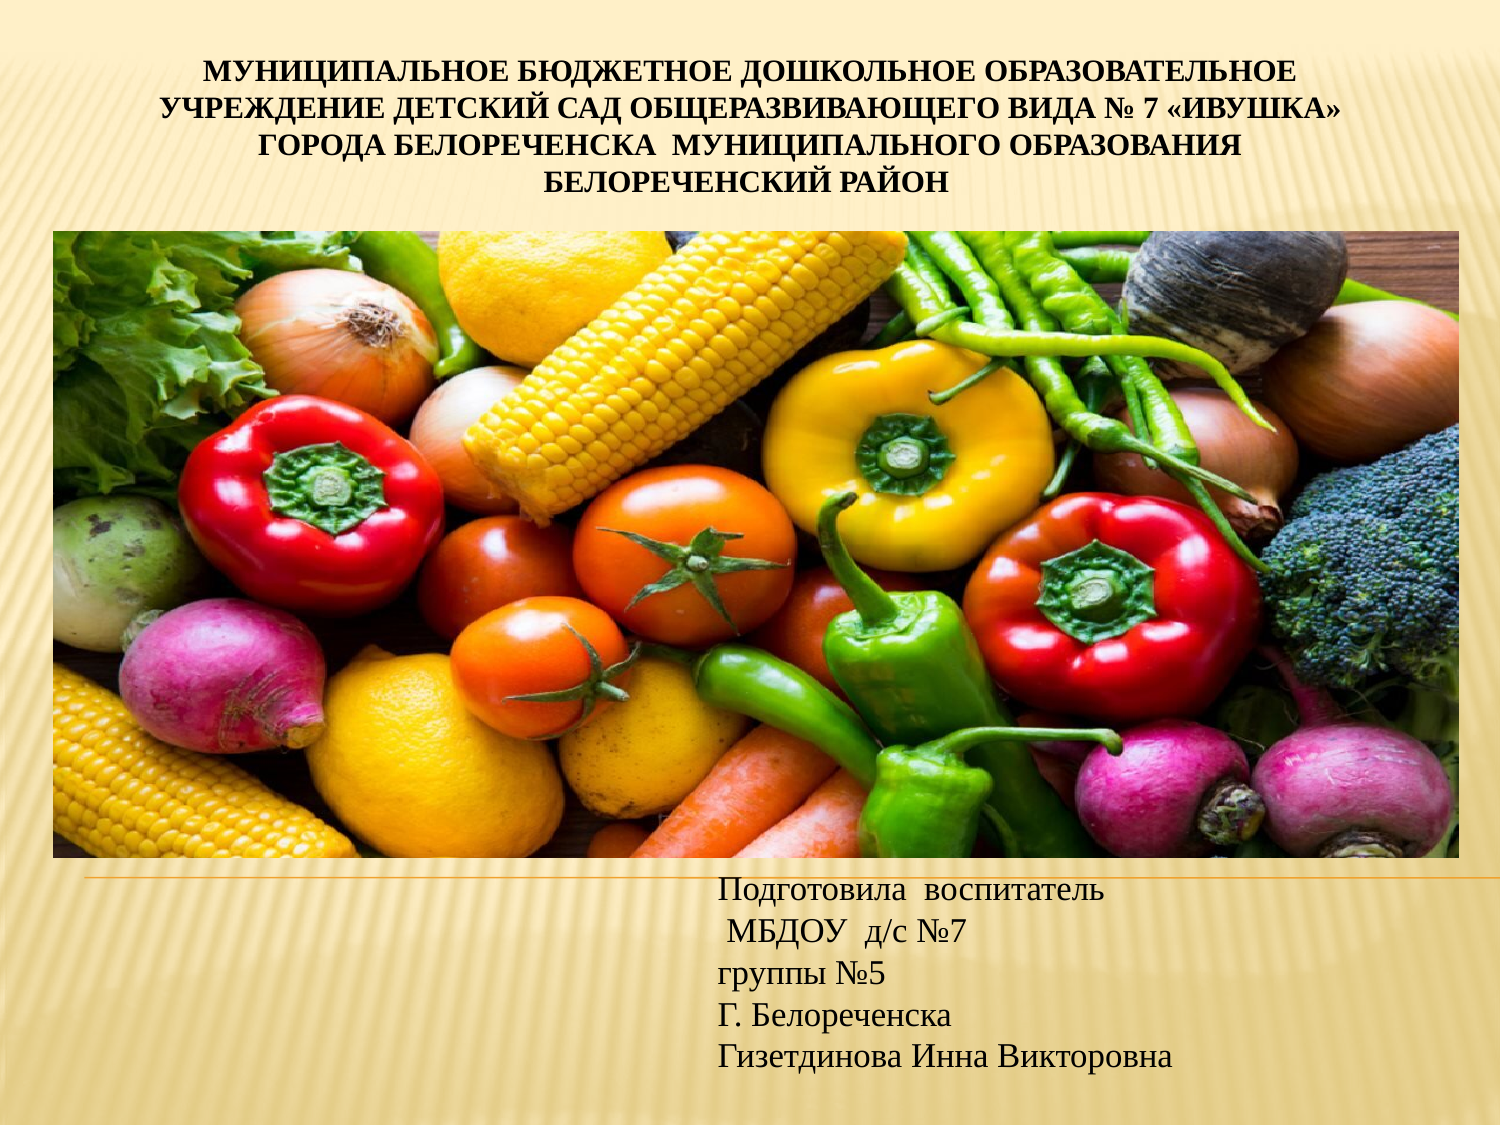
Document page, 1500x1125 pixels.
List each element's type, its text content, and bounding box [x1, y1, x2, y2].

picture [52, 231, 1460, 859]
subtitle Подготовила воспитатель МБДОУ д/с №7 группы №5 Г. Белореченска Гизетдинова Инна Викторовна [702, 876, 1388, 1083]
title Муниципальное бюджетное дошкольное образовательное учреждение детский сад общеразвивающего вида № 7 «Ивушка» города Белореченска муниципального образования Белореченский район [112, 42, 1388, 229]
